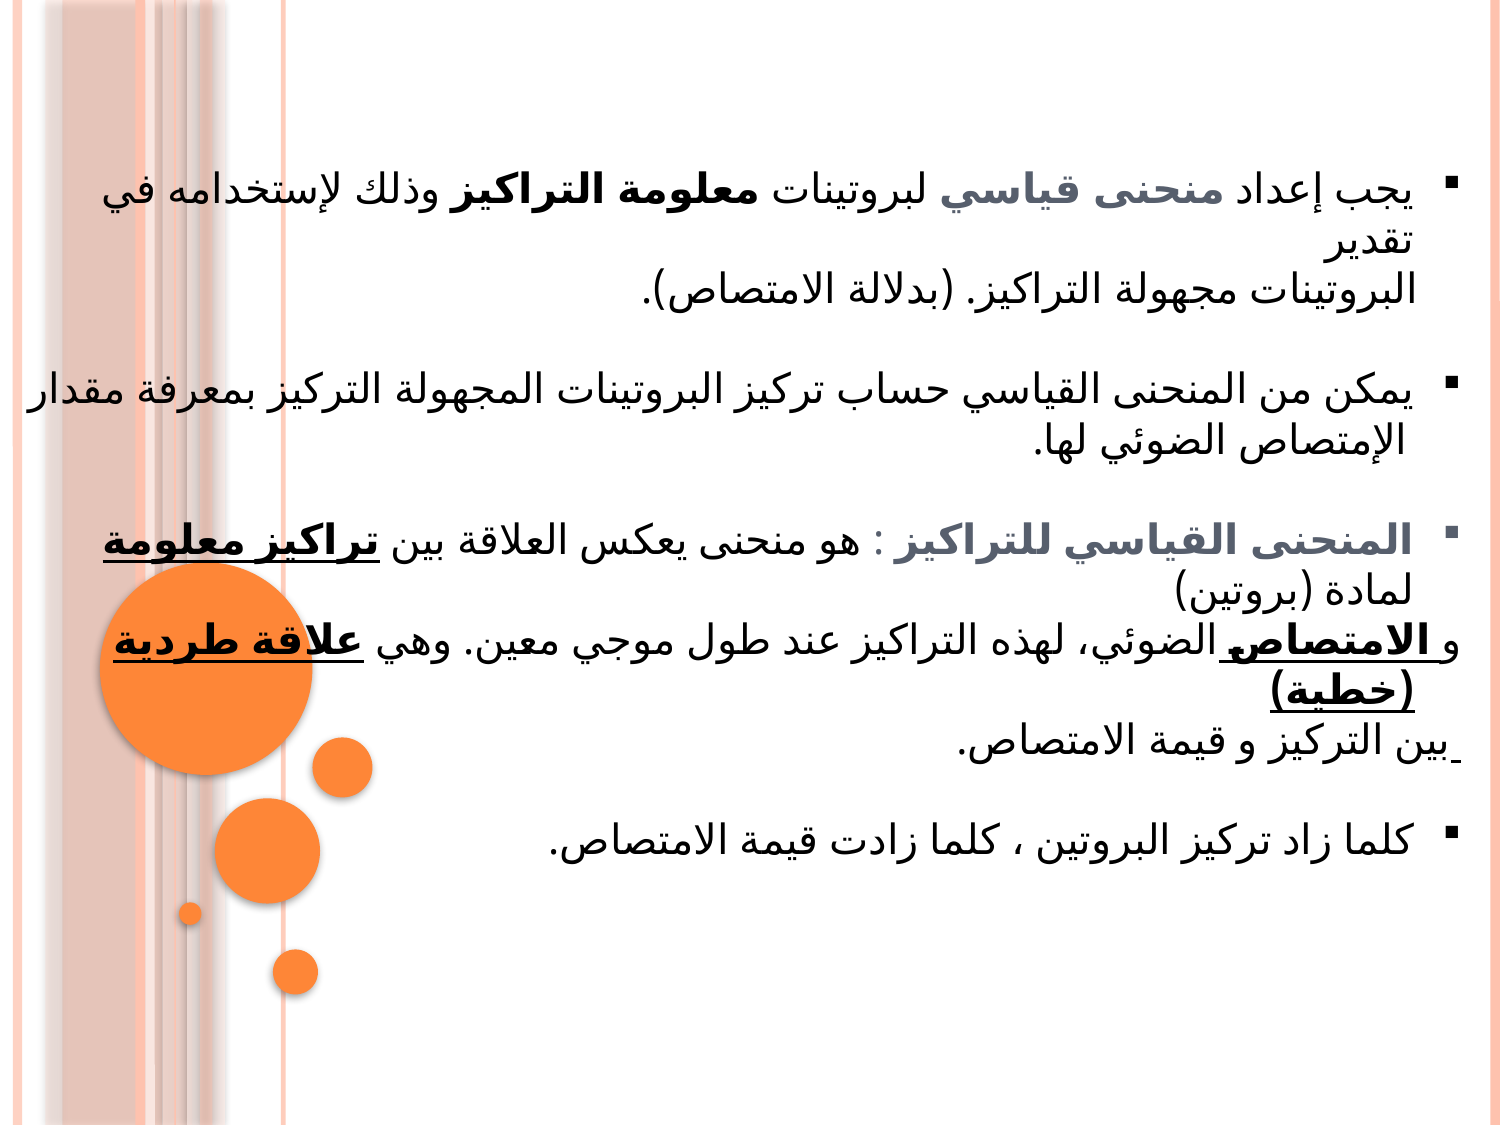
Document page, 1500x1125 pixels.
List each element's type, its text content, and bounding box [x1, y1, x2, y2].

text_box يجب إعداد منحنى قياسي لبروتينات معلومة التراكيز وذلك لإستخدامه في تقدير البروتينات مجهولة التراكيز. (بدلالة الامتصاص). يمكن من المنحنى القياسي حساب تركيز البروتينات المجهولة التركيز بمعرفة مقدار الإمتصاص الضوئي لها. المنحنى القياسي للتراكيز : هو منحنى يعكس العلاقة بين تراكيز معلومة لمادة (بروتين) و الامتصاص الضوئي، لهذه التراكيز عند طول موجي معين. وهي علاقة طردية (خطية) بين التركيز و قيمة الامتصاص. كلما زاد تركيز البروتين ، كلما زادت قيمة الامتصاص. [0, 154, 1477, 870]
